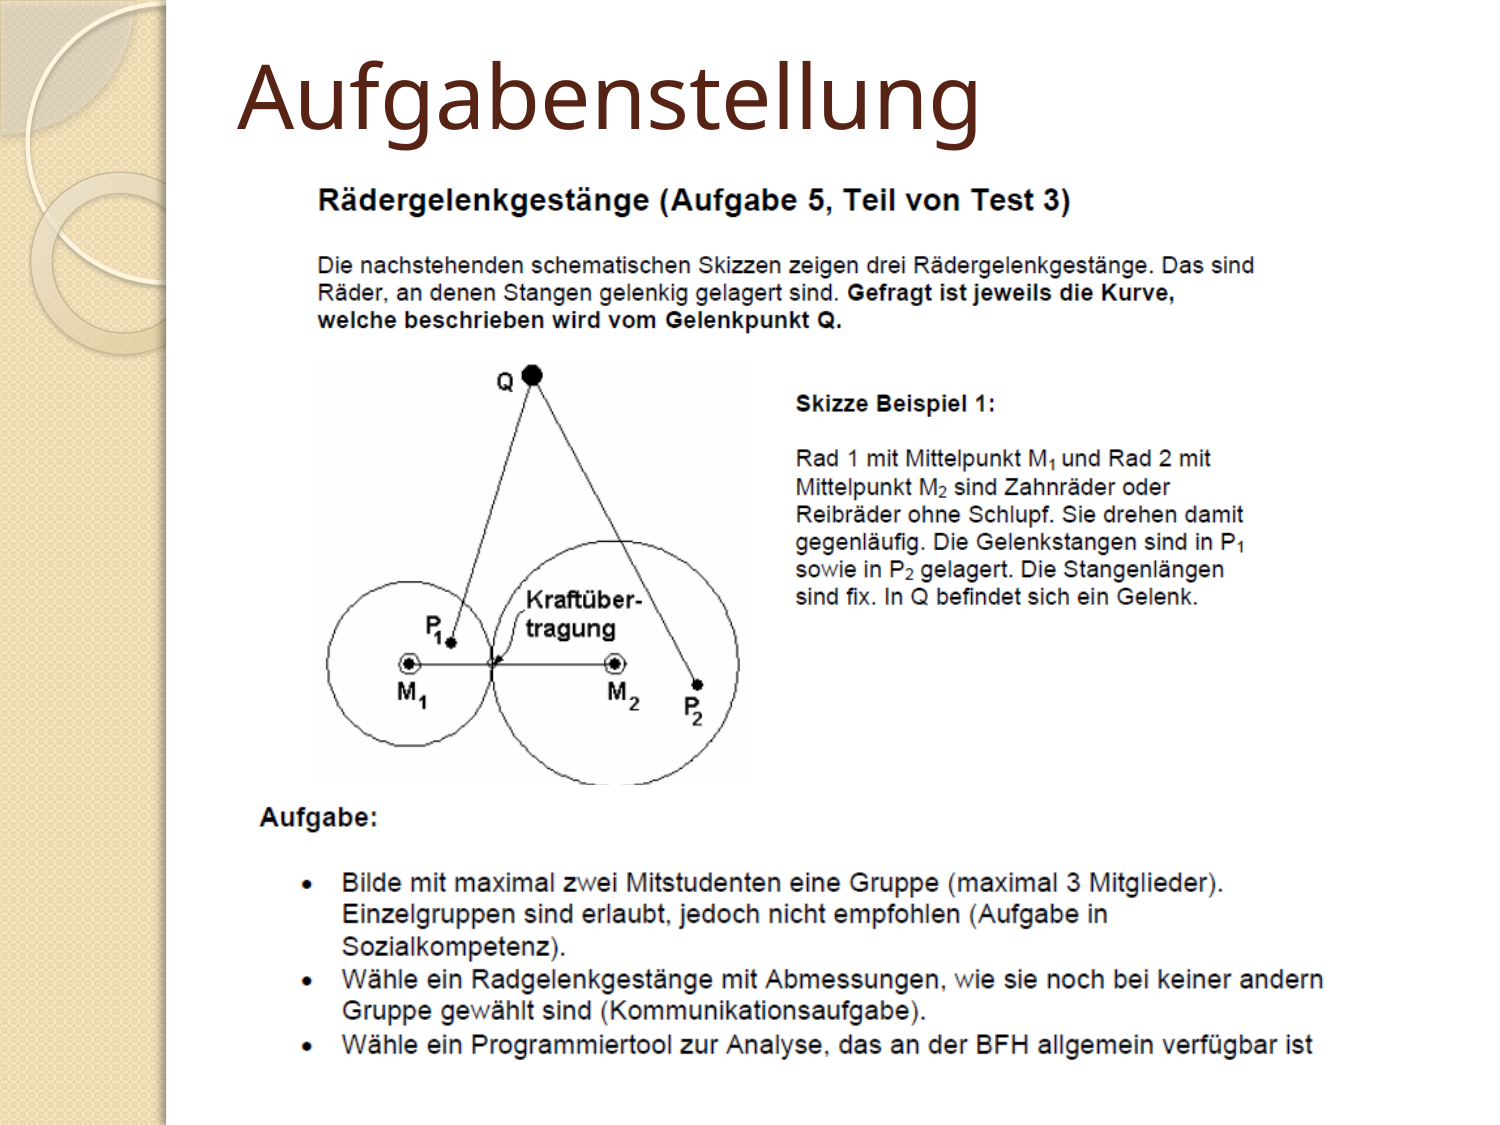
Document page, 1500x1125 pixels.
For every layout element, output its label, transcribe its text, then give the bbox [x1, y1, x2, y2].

picture [234, 152, 1334, 1063]
title Aufgabenstellung [222, 0, 1453, 188]
